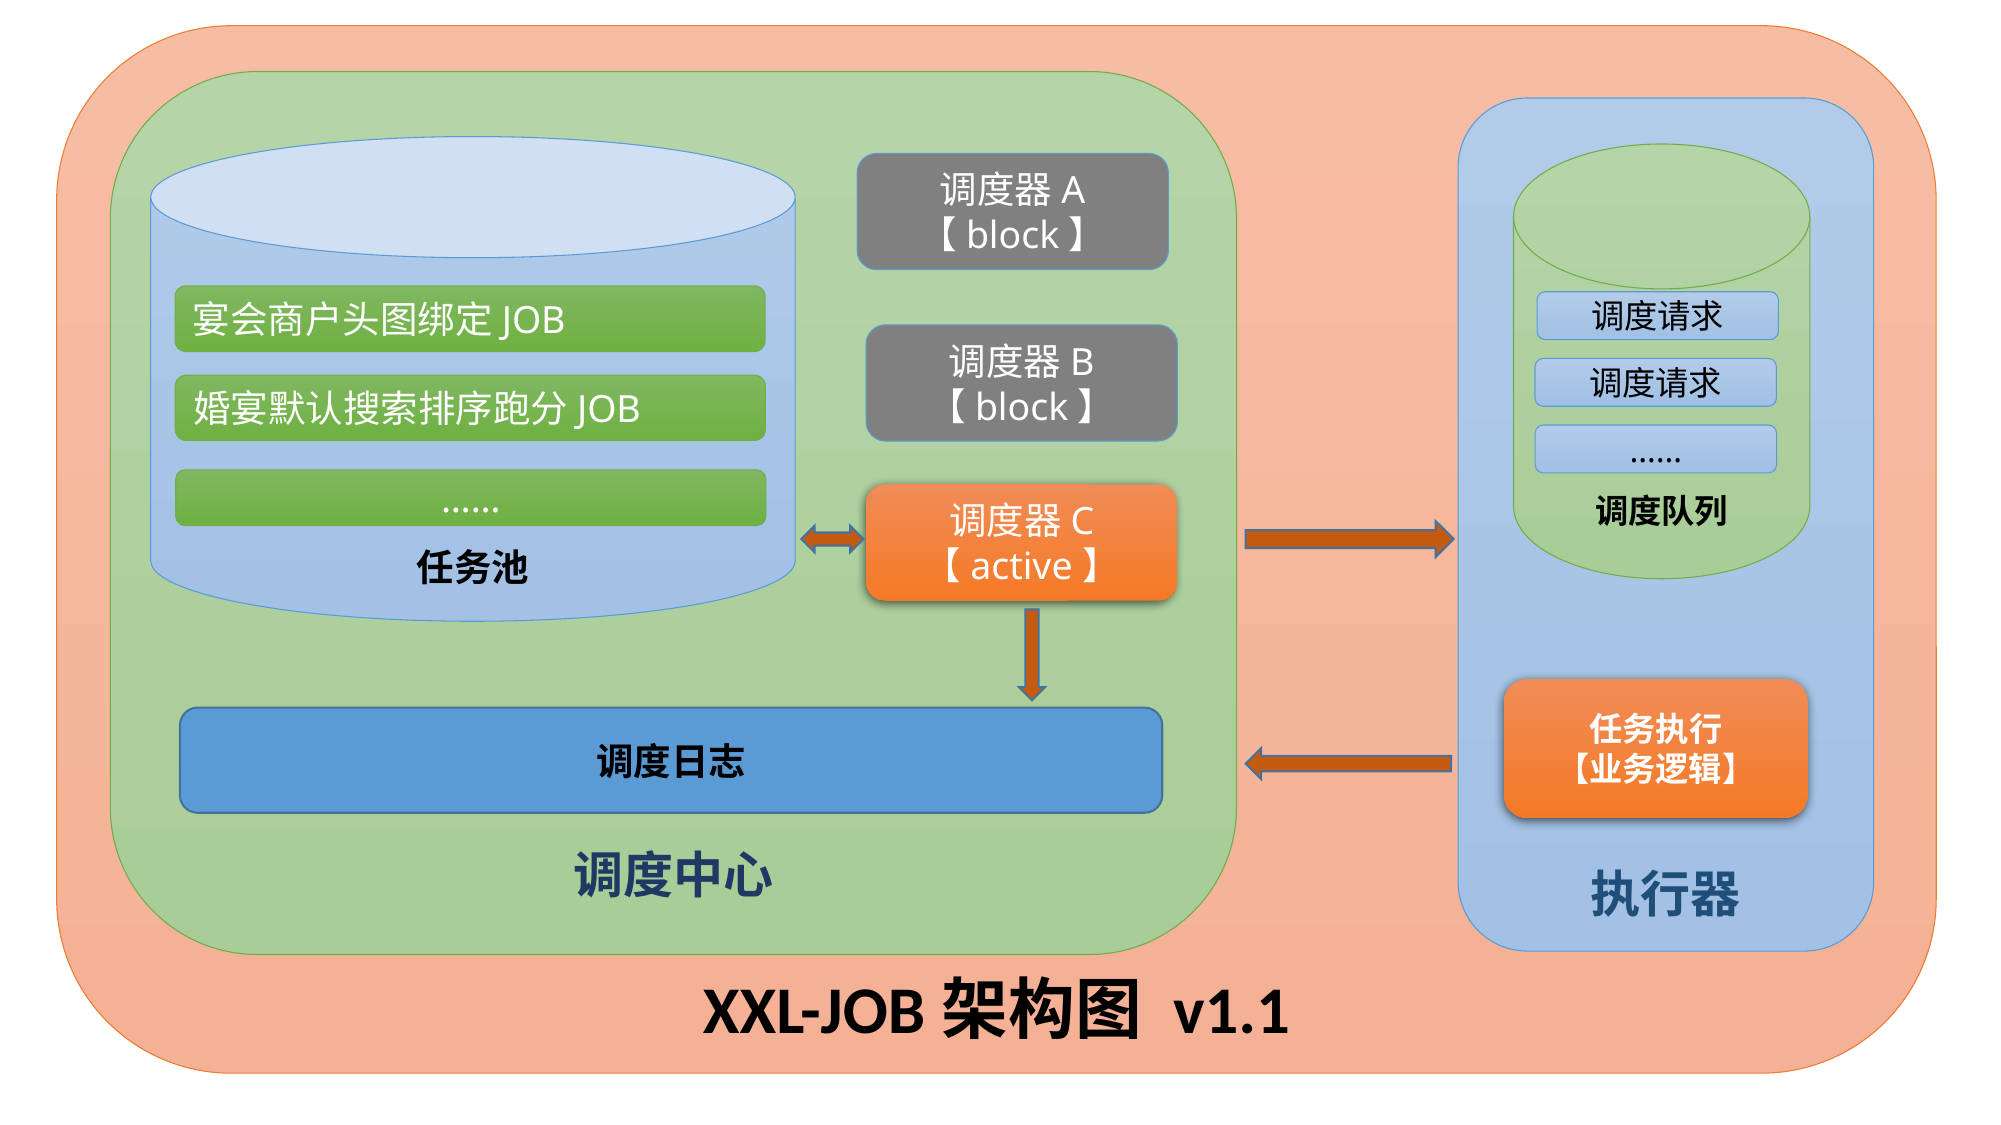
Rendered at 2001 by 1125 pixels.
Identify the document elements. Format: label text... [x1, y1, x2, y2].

text_box XXL-JOB架构图 v1.1 [56, 25, 1937, 1074]
text_box 执行器 [1457, 97, 1875, 952]
text_box [1244, 745, 1453, 782]
text_box 调度队列 [1512, 143, 1811, 580]
text_box [799, 523, 865, 555]
text_box 调度器C 【active】 [866, 484, 1178, 601]
text_box 宴会商户头图绑定JOB [174, 285, 766, 353]
text_box …… [175, 469, 767, 527]
text_box 调度请求 [1536, 291, 1779, 341]
text_box [1016, 608, 1048, 702]
text_box 调度器B 【block】 [865, 324, 1178, 442]
text_box 调度日志 [178, 706, 1164, 814]
text_box 调度器A 【block】 [856, 152, 1169, 271]
text_box …… [1534, 424, 1778, 474]
text_box 任务池 [150, 136, 796, 622]
text_box 回调服务 [152, 138, 794, 257]
text_box 调度中心 [109, 70, 1238, 956]
text_box 任务执行 【业务逻辑】 [1504, 679, 1808, 818]
text_box 婚宴默认搜索排序跑分JOB [174, 374, 766, 441]
text_box 调度请求 [1534, 357, 1777, 407]
text_box [1244, 518, 1456, 560]
